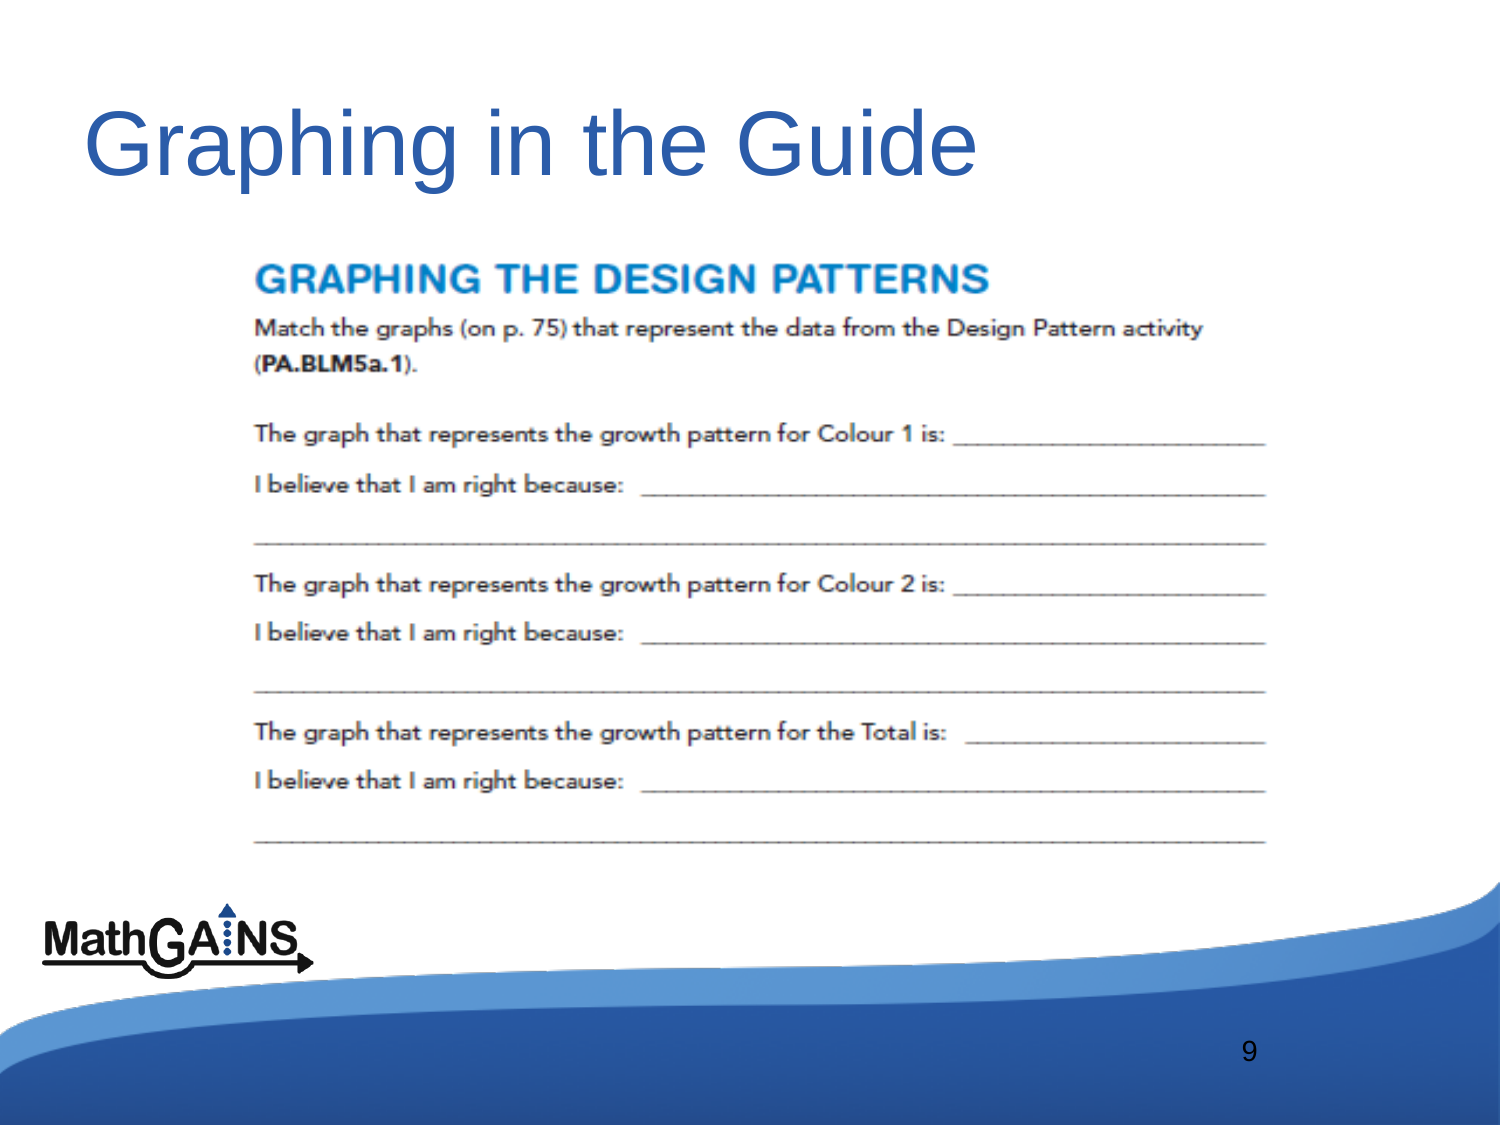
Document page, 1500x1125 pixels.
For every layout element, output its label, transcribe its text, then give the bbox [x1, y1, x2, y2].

picture [0, 878, 1500, 1125]
slide_number 9 [1223, 1023, 1277, 1075]
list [212, 237, 1301, 897]
title Graphing in the Guide [74, 14, 1426, 263]
